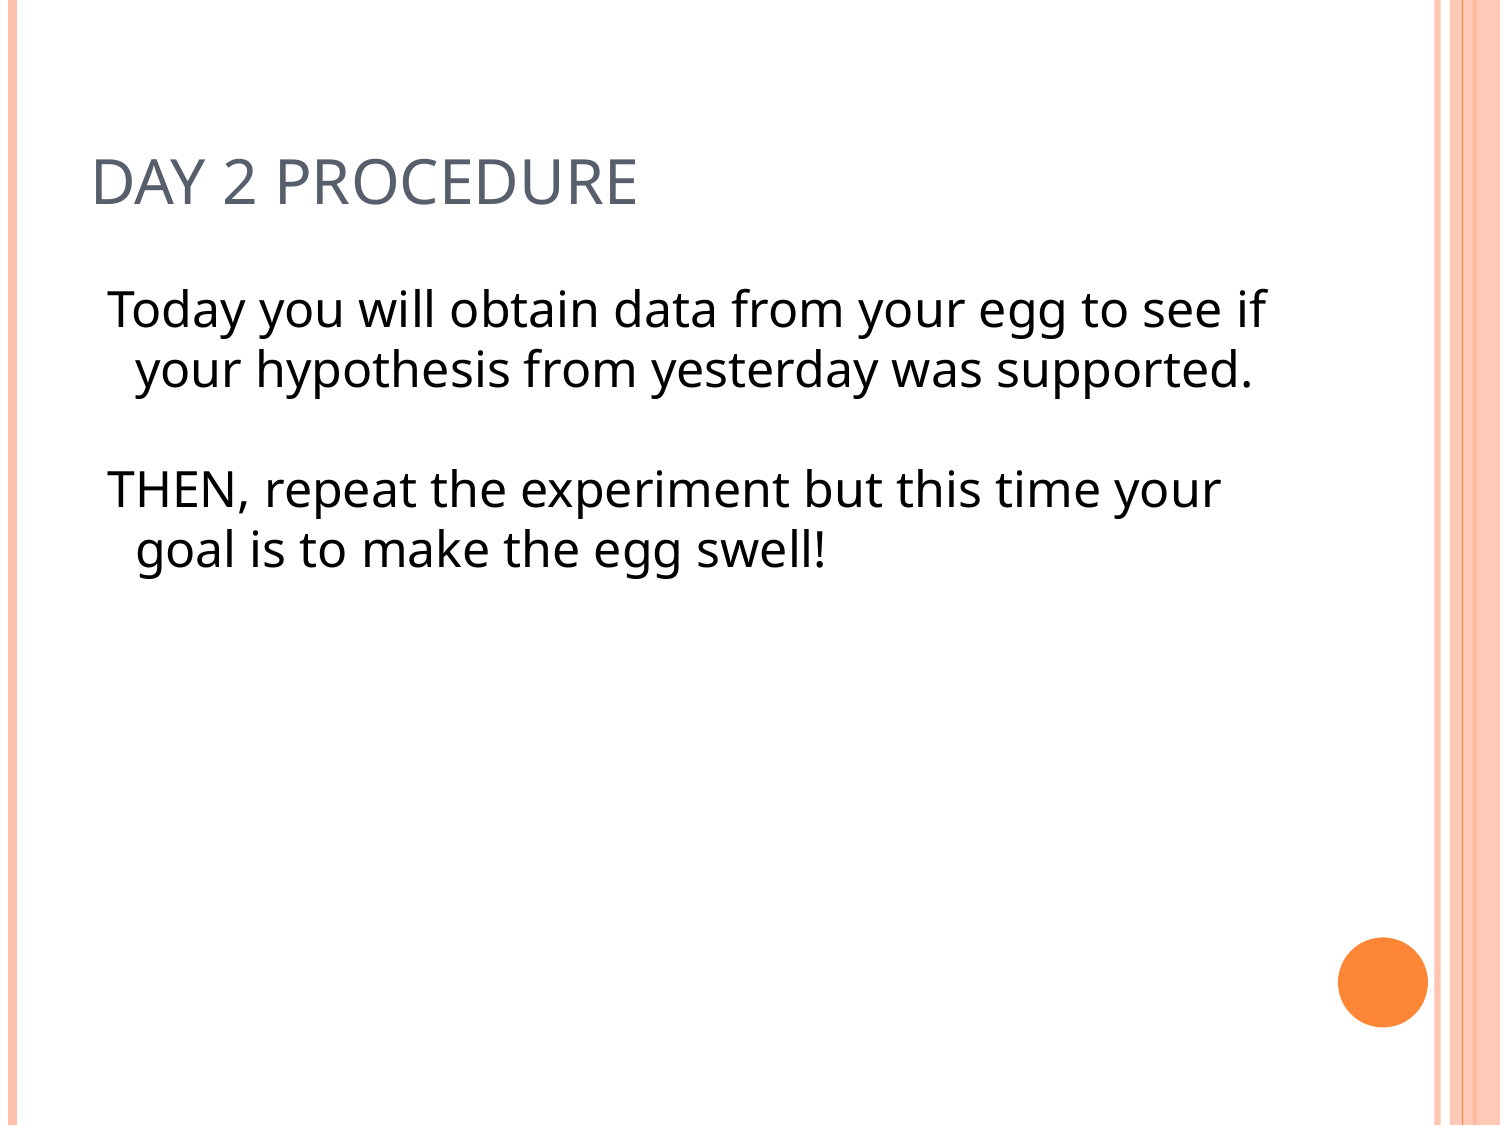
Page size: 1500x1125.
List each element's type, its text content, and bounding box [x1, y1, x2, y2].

list Today you will obtain data from your egg to see if your hypothesis from yesterday was supported. THEN, repeat the experiment but this time your goal is to make the egg swell! [75, 262, 1300, 1062]
title Day 2 Procedure [75, 45, 1300, 233]
